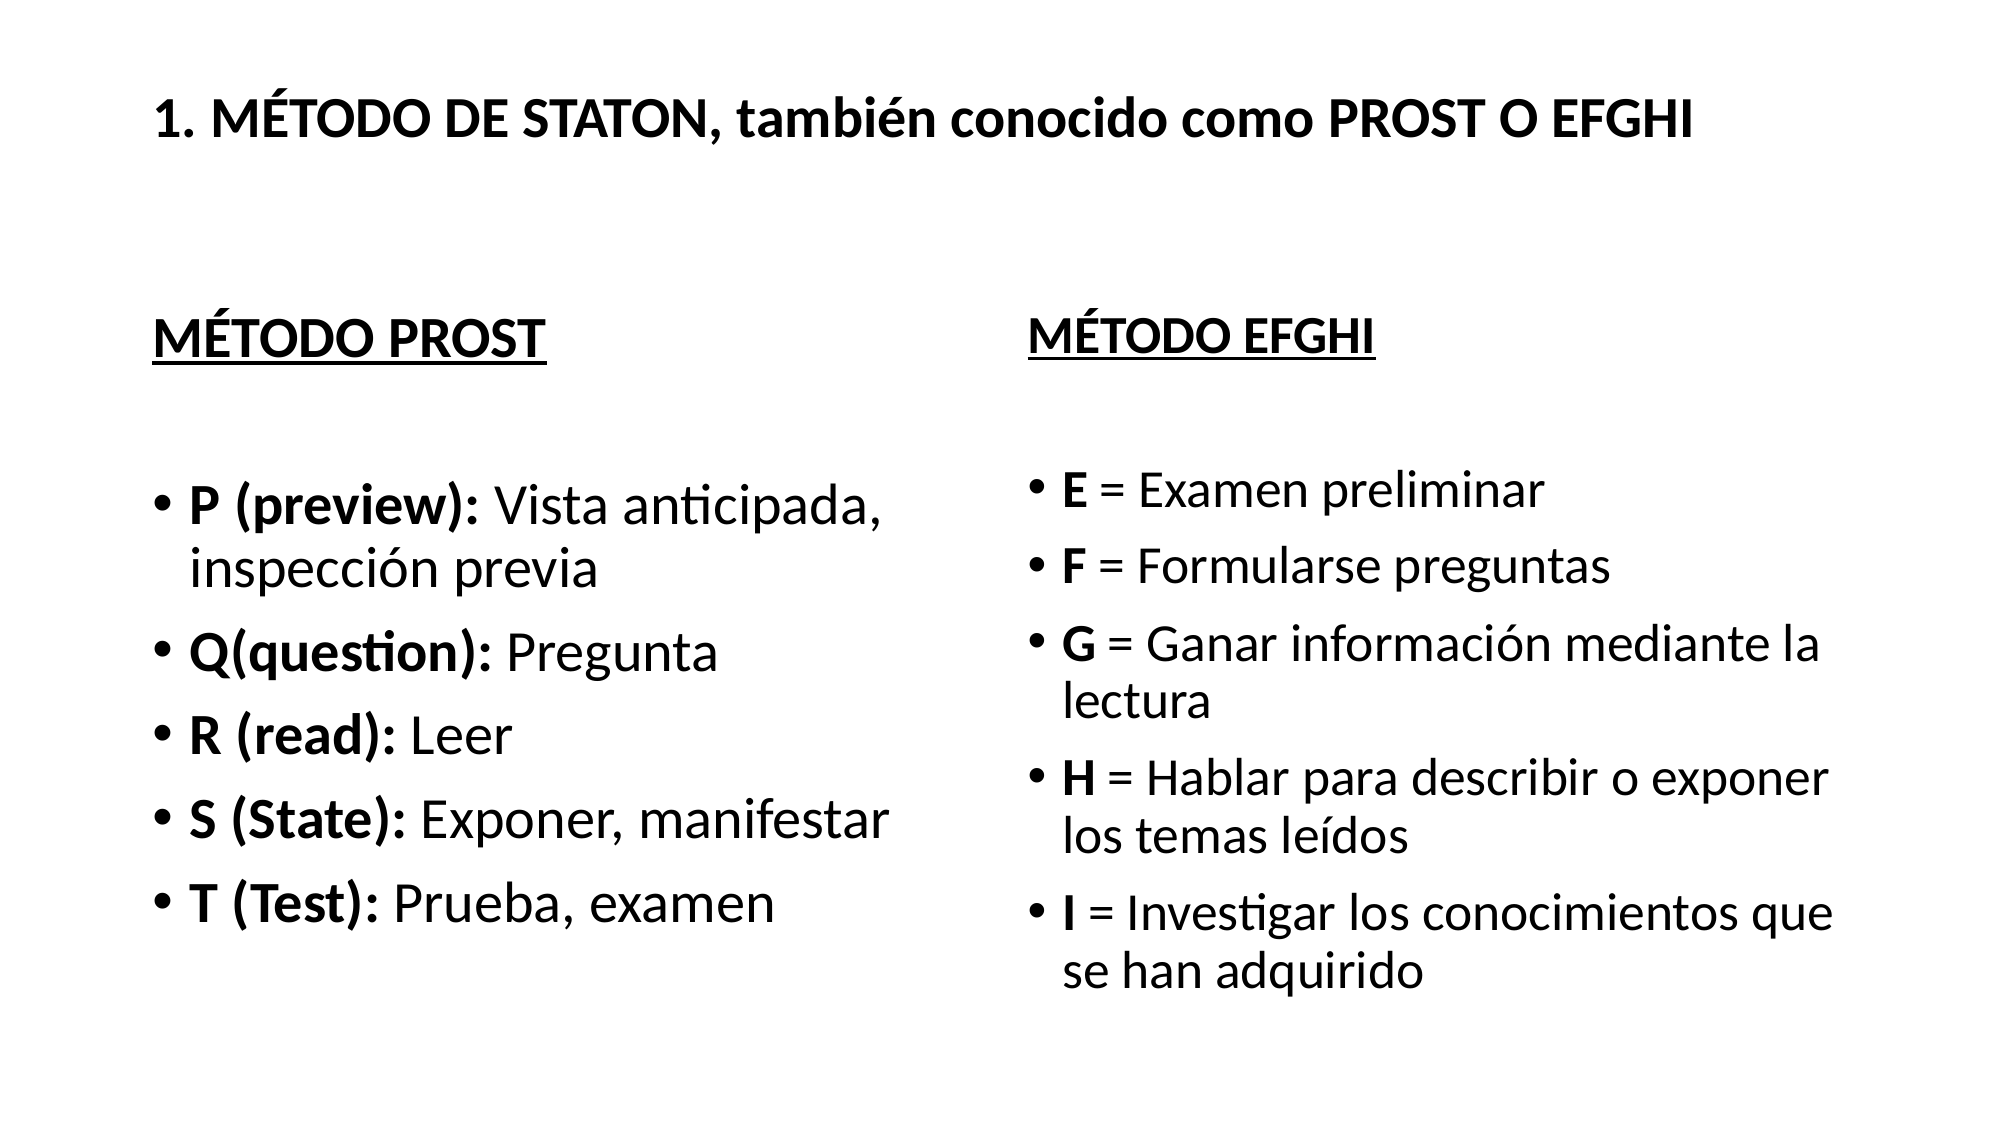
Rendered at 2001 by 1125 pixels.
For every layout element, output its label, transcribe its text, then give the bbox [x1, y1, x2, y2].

list MÉTODO EFGHI E = Examen preliminar F = Formularse preguntas G = Ganar información mediante la lectura H = Hablar para describir o exponer los temas leídos I = Investigar los conocimientos que se han adquirido [1012, 299, 1863, 1014]
list MÉTODO PROST P (preview): Vista anticipada, inspección previa Q(question): Pregunta R (read): Leer S (State): Exponer, manifestar T (Test): Prueba, examen [137, 299, 988, 1014]
title 1. MÉTODO DE STATON, también conocido como PROST O EFGHI [137, 59, 1863, 278]
